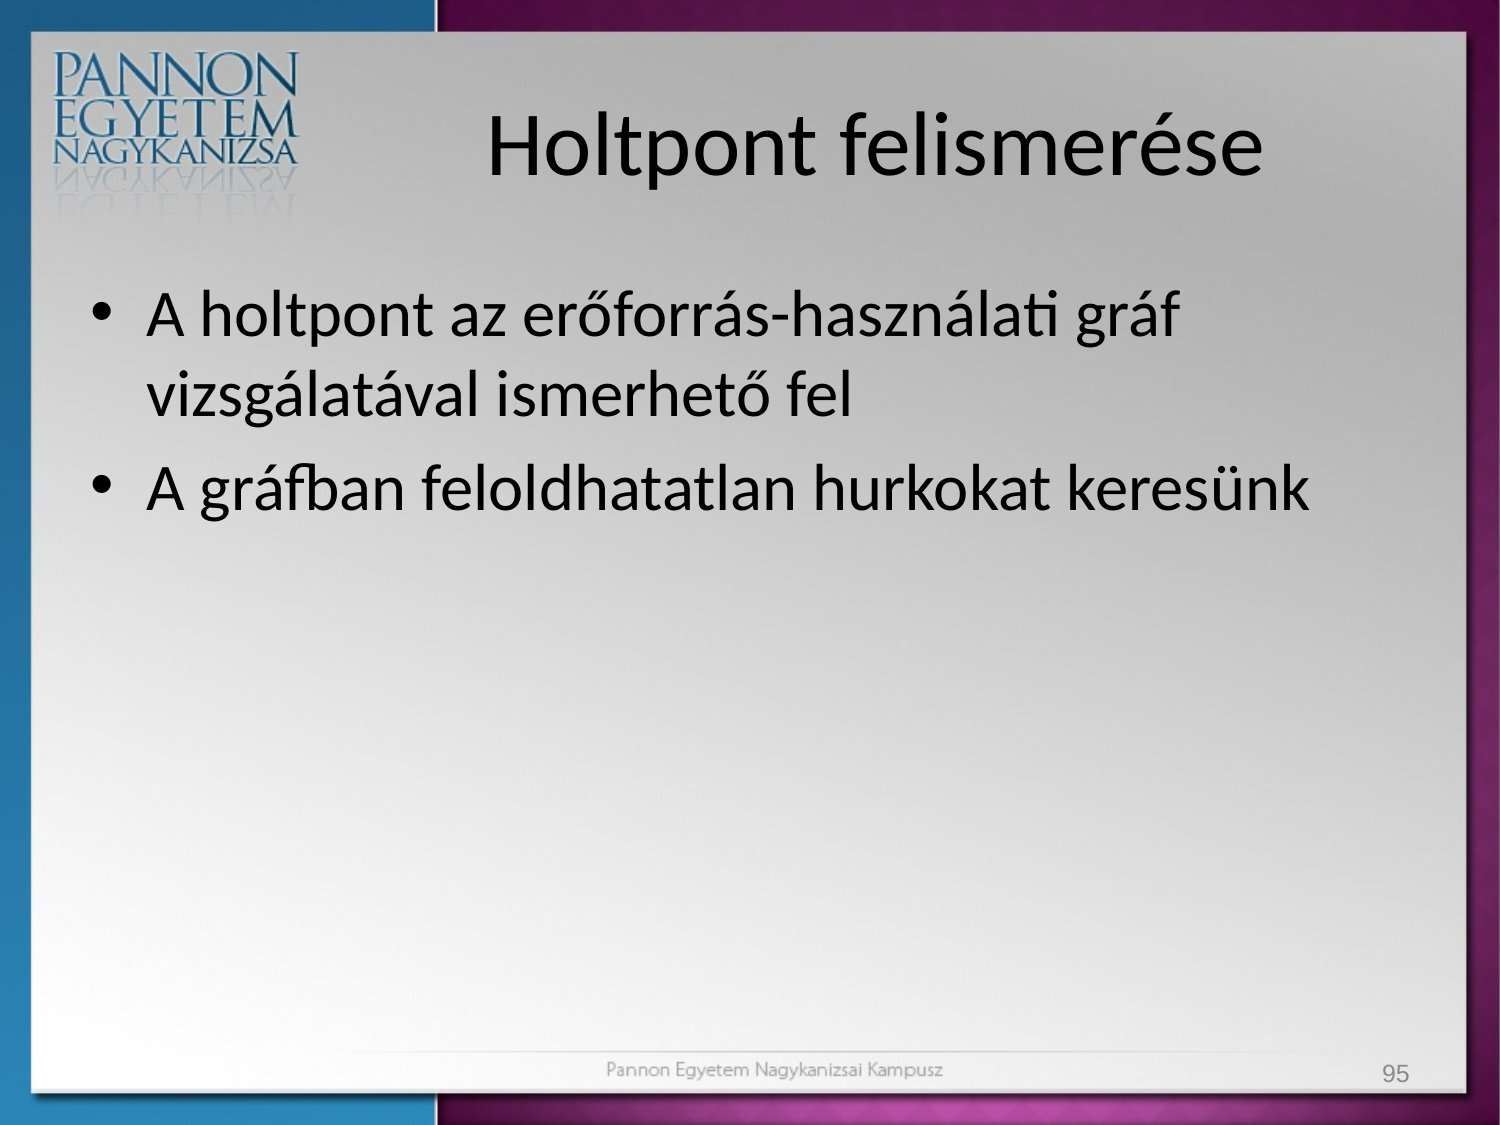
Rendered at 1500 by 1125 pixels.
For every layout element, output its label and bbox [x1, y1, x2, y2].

slide_number [1074, 1042, 1425, 1103]
title [328, 45, 1425, 233]
picture [0, 0, 1500, 1125]
list [75, 262, 1425, 1038]
